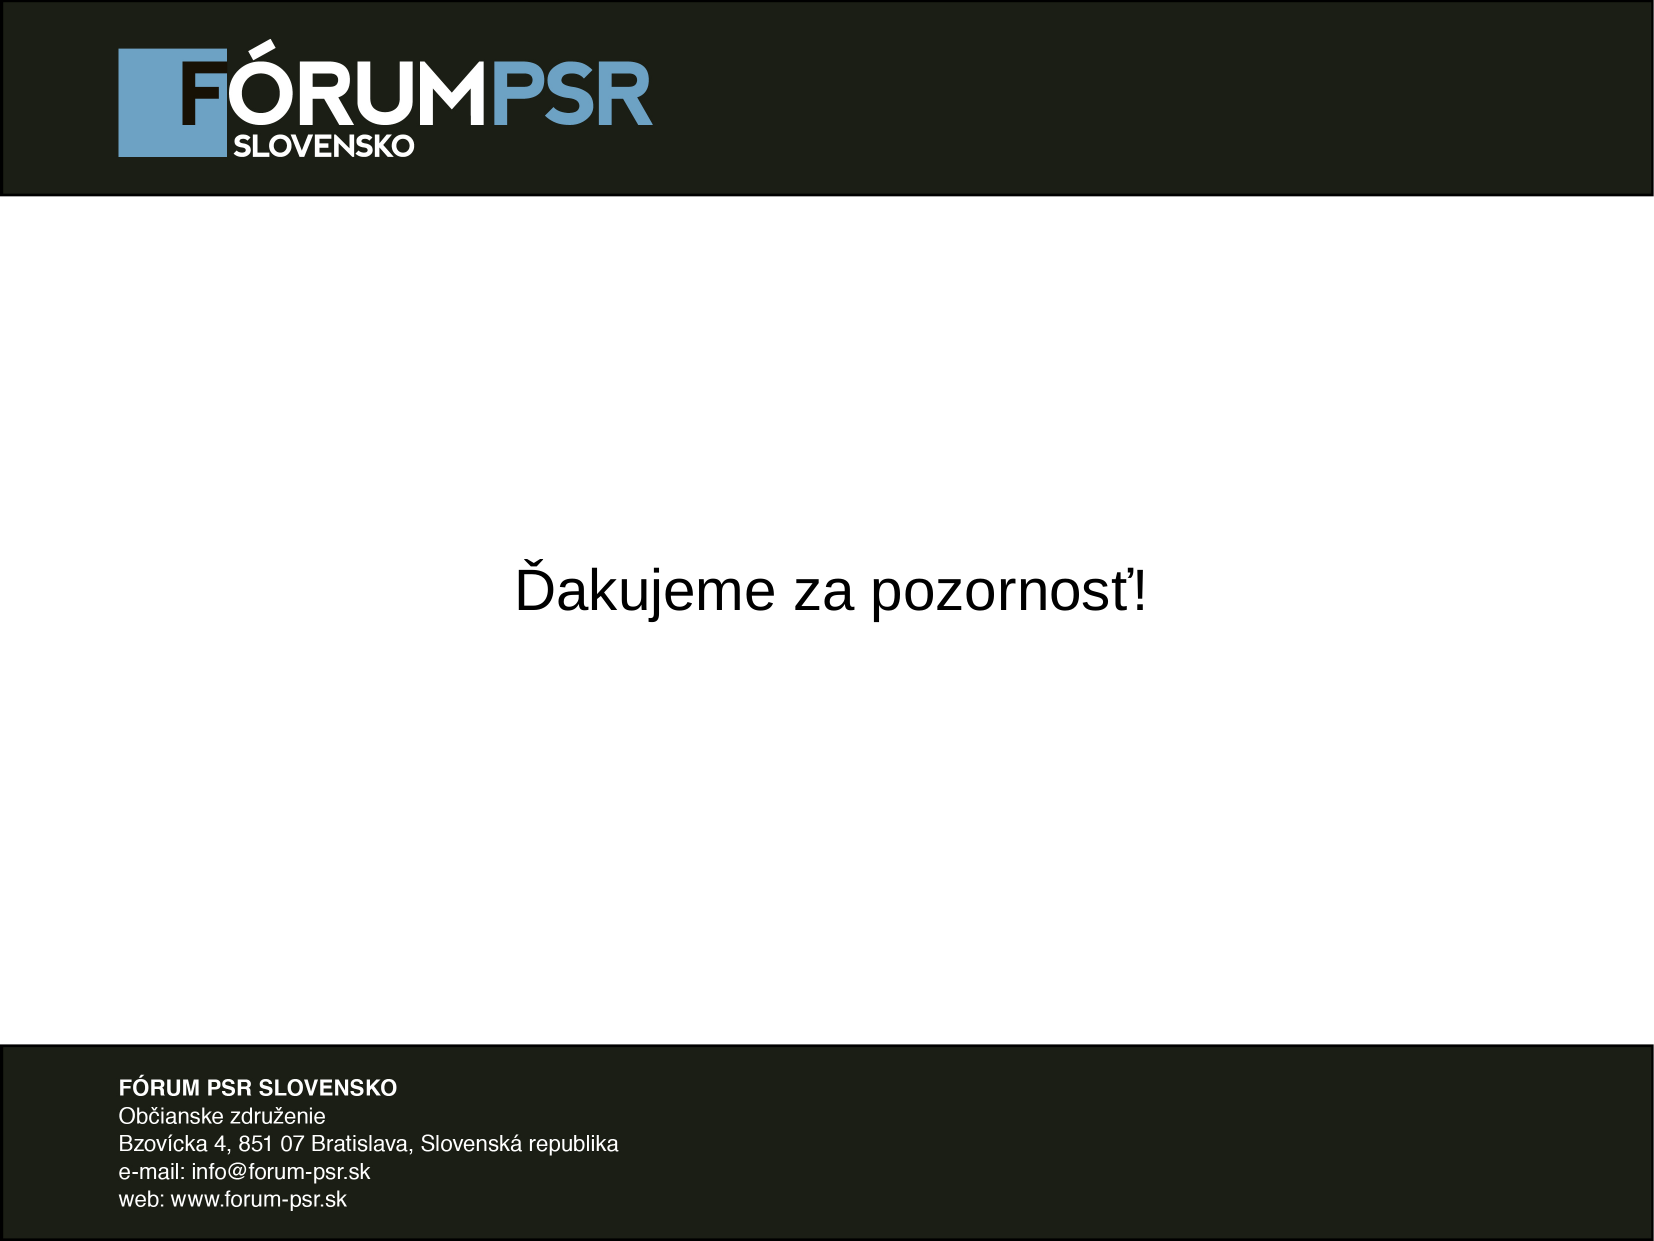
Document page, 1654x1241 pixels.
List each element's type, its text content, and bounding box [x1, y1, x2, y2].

picture [0, 0, 1654, 1241]
text_box Ďakujeme za pozornosť! [499, 549, 1165, 632]
